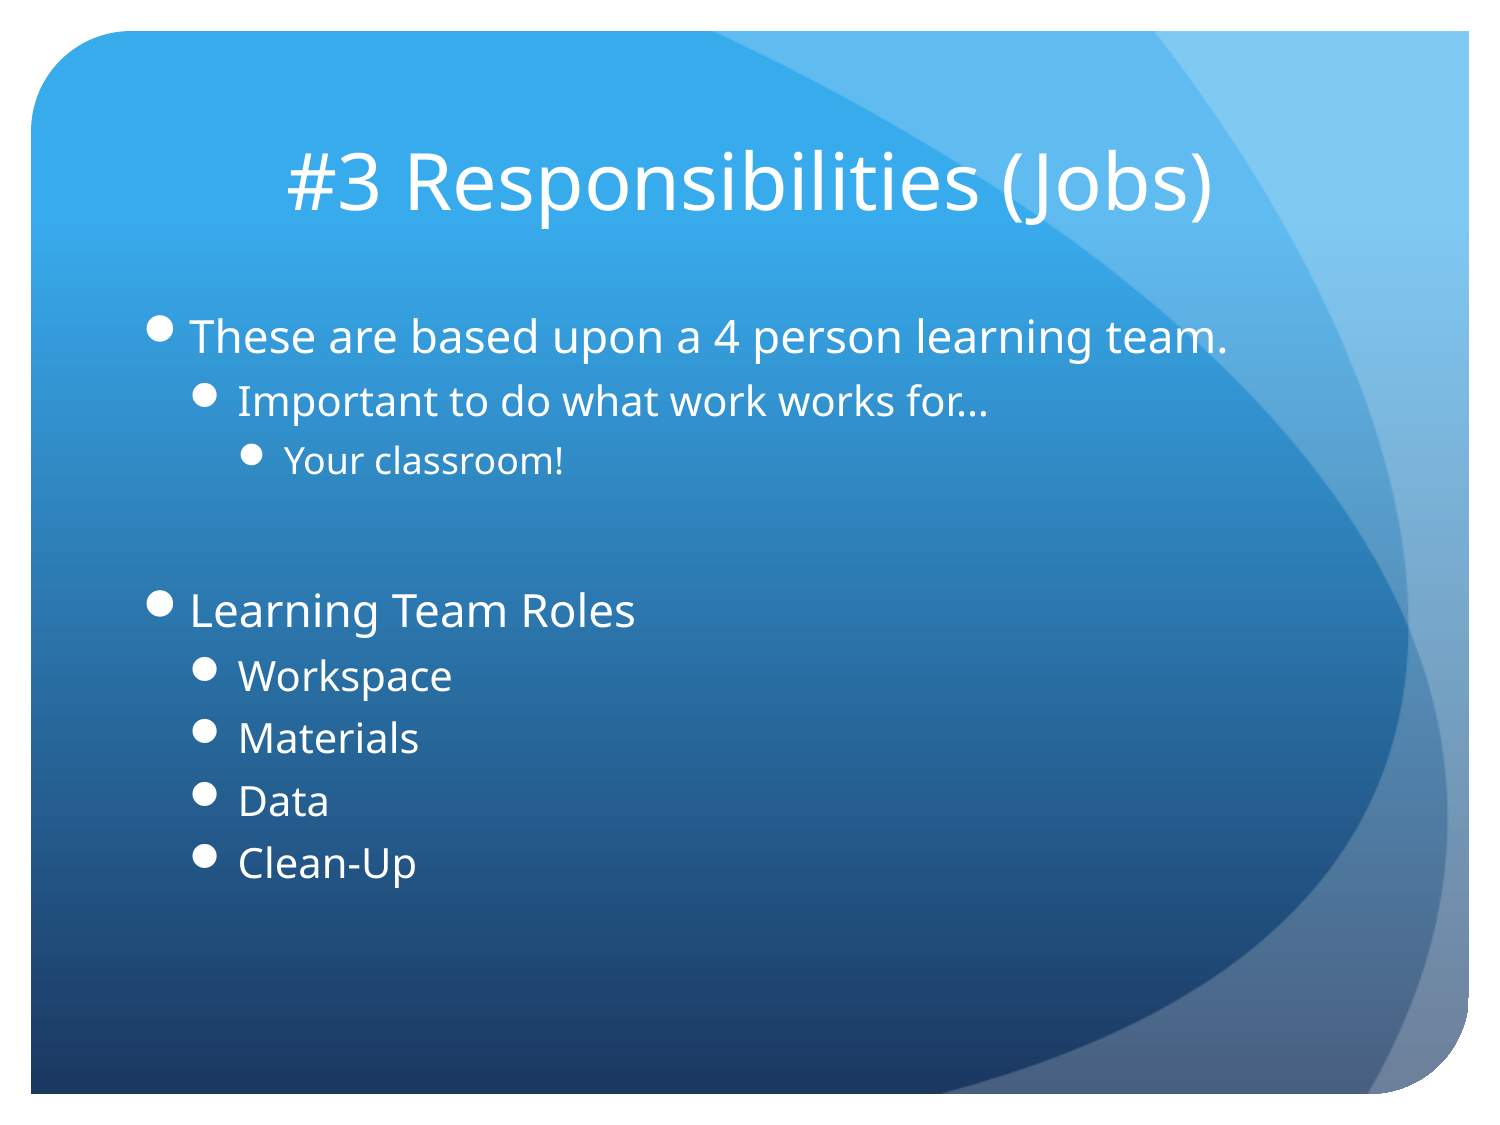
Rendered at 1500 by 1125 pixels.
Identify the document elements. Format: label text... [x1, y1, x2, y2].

picture [24, 30, 1473, 1094]
title #3 Responsibilities (Jobs) [127, 62, 1372, 234]
list These are based upon a 4 person learning team. Important to do what work works for… Your classroom! Learning Team Roles Workspace Materials Data Clean-Up [127, 299, 1372, 991]
